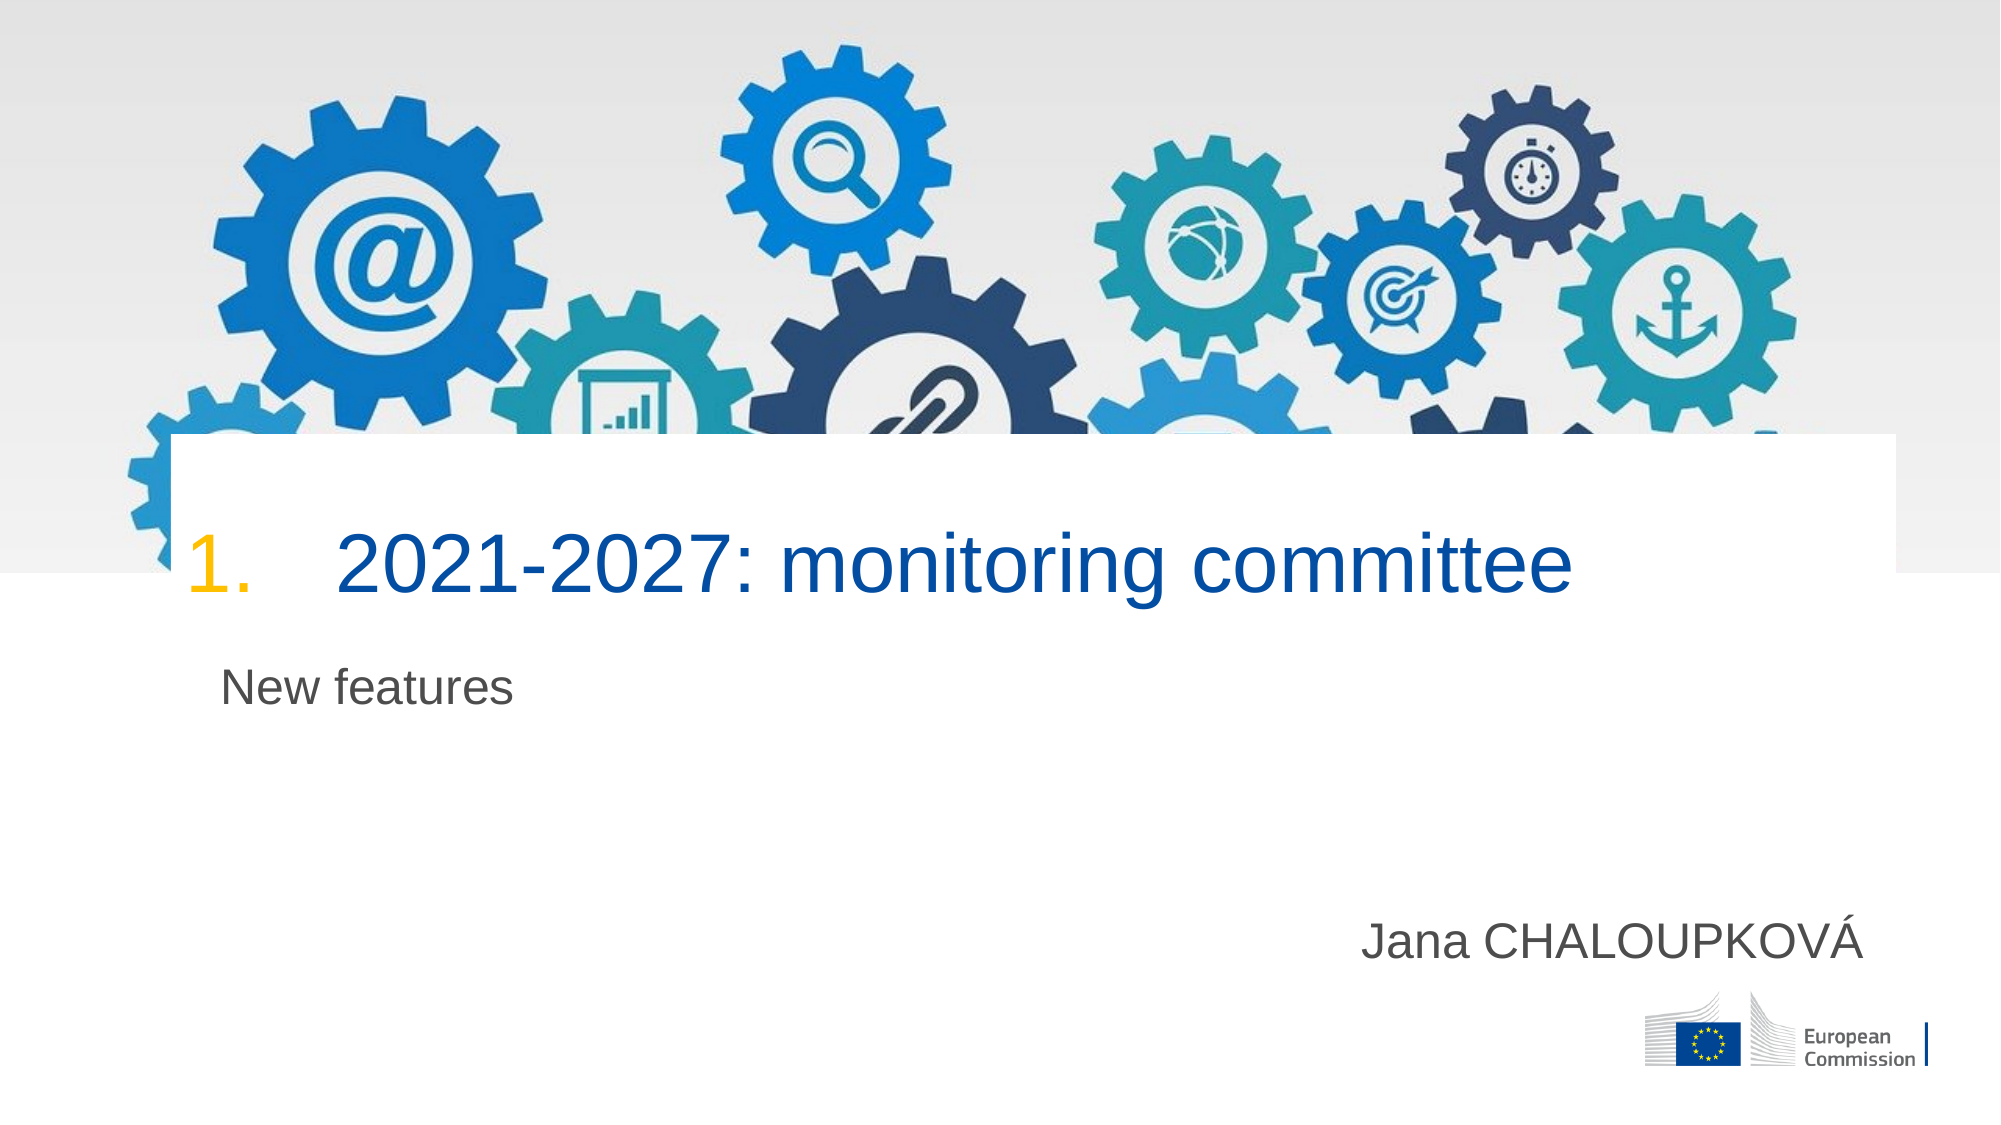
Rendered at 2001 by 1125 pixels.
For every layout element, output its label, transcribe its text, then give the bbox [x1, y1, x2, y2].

text_box New features [205, 647, 1861, 756]
picture [1645, 991, 1928, 1066]
title 1. 2021-2027: monitoring committee [170, 573, 1896, 611]
picture [0, 0, 2000, 573]
text_box Jana CHALOUPKOVÁ [443, 901, 1879, 1049]
